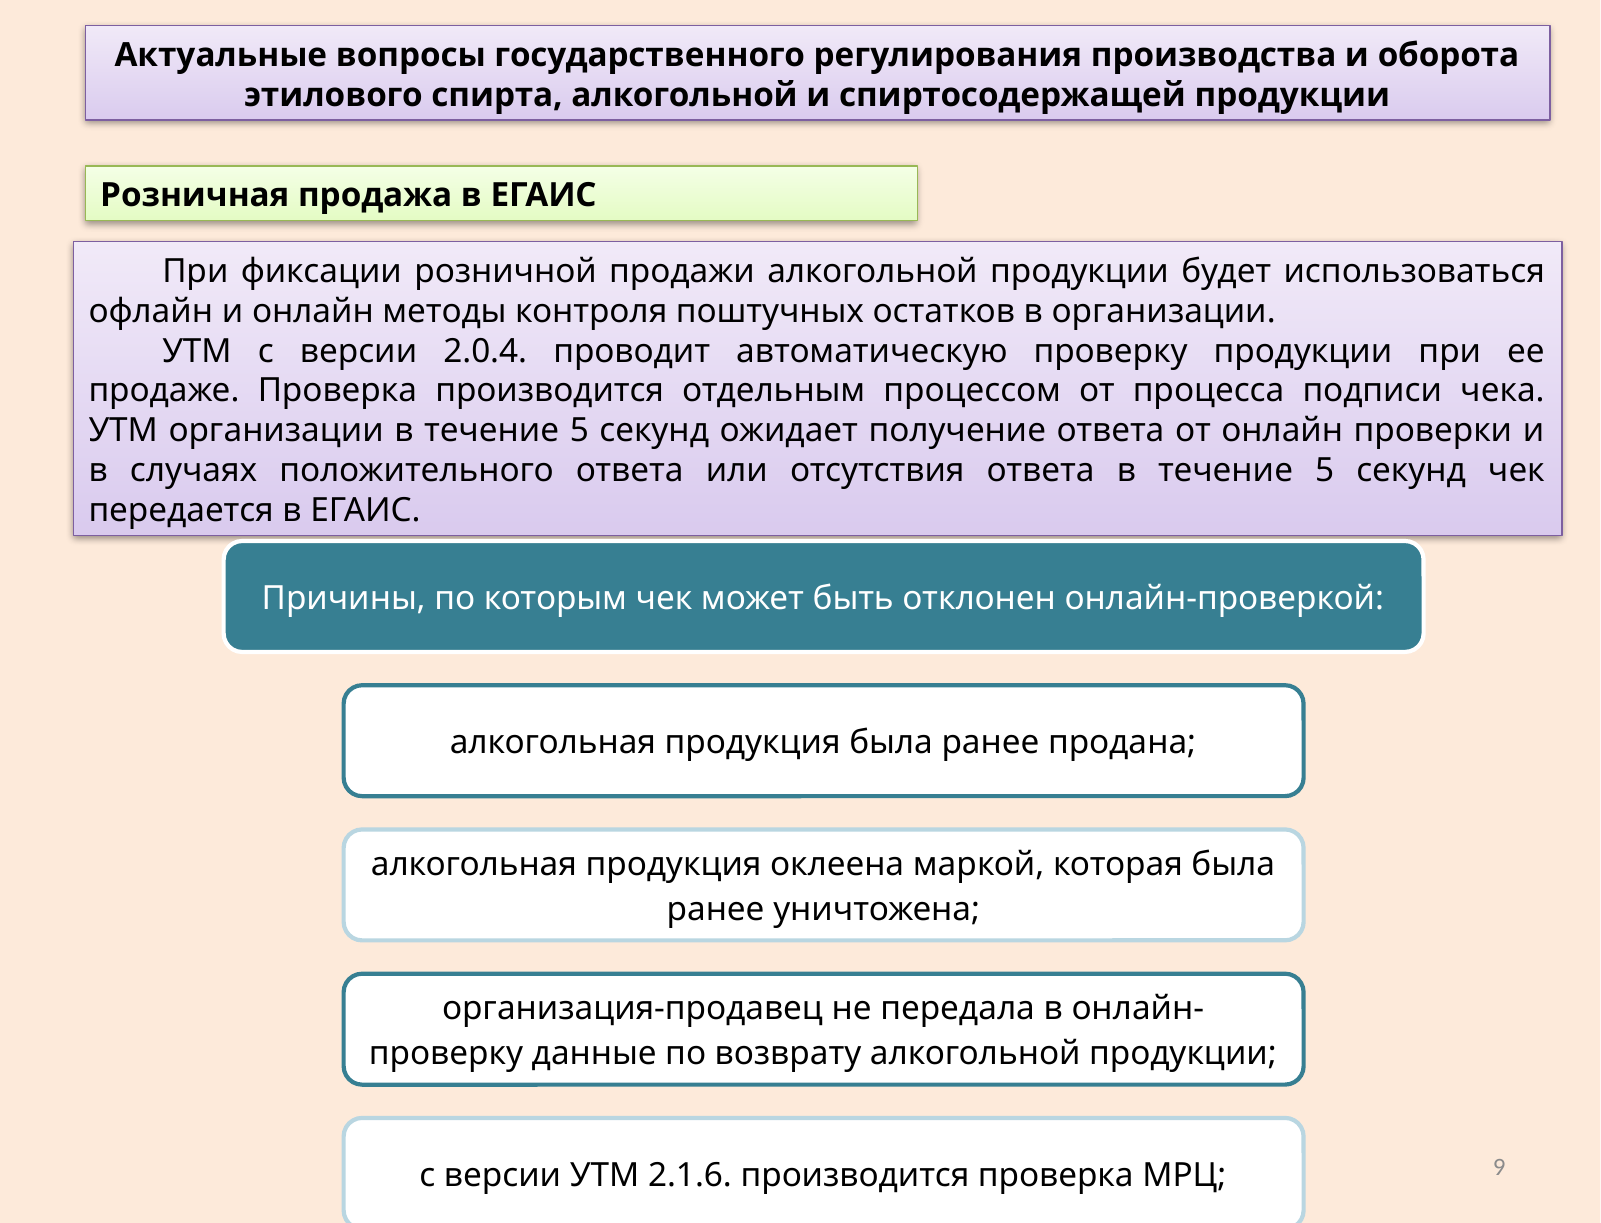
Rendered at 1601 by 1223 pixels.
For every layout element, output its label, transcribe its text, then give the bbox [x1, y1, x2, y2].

text_box При фиксации розничной продажи алкогольной продукции будет использоваться офлайн и онлайн методы контроля поштучных остатков в организации. УТМ с версии 2.0.4. проводит автоматическую проверку продукции при ее продаже. Проверка производится отдельным процессом от процесса подписи чека. УТМ организации в течение 5 секунд ожидает получение ответа от онлайн проверки и в случаях положительного ответа или отсутствия ответа в течение 5 секунд чек передается в ЕГАИС. [73, 241, 1563, 536]
text_box Розничная продажа в ЕГАИС [85, 165, 918, 221]
text_box Актуальные вопросы государственного регулирования производства и оборота этилового спирта, алкогольной и спиртосодержащей продукции [85, 25, 1551, 121]
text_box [73, 540, 1574, 1223]
